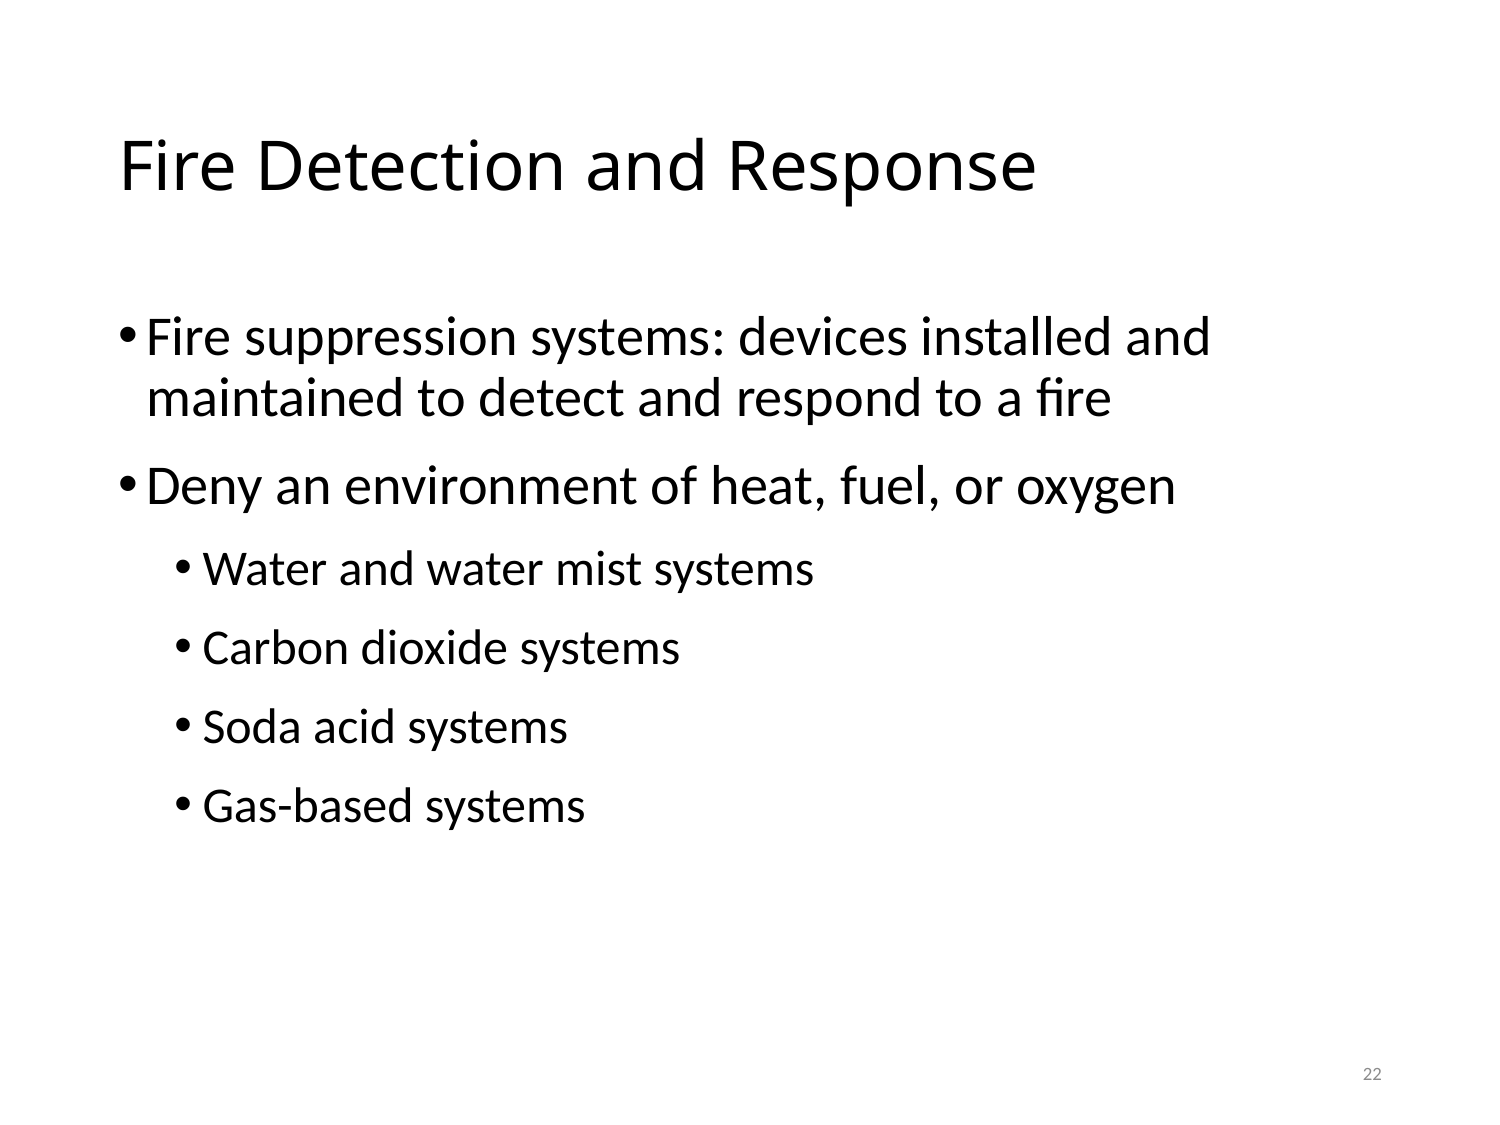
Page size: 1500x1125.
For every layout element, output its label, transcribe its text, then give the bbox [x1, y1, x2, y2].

list Fire suppression systems: devices installed and maintained to detect and respond to a fire Deny an environment of heat, fuel, or oxygen Water and water mist systems Carbon dioxide systems Soda acid systems Gas-based systems [103, 299, 1397, 1014]
title Fire Detection and Response [103, 59, 1397, 278]
slide_number 22 [1059, 1042, 1397, 1103]
